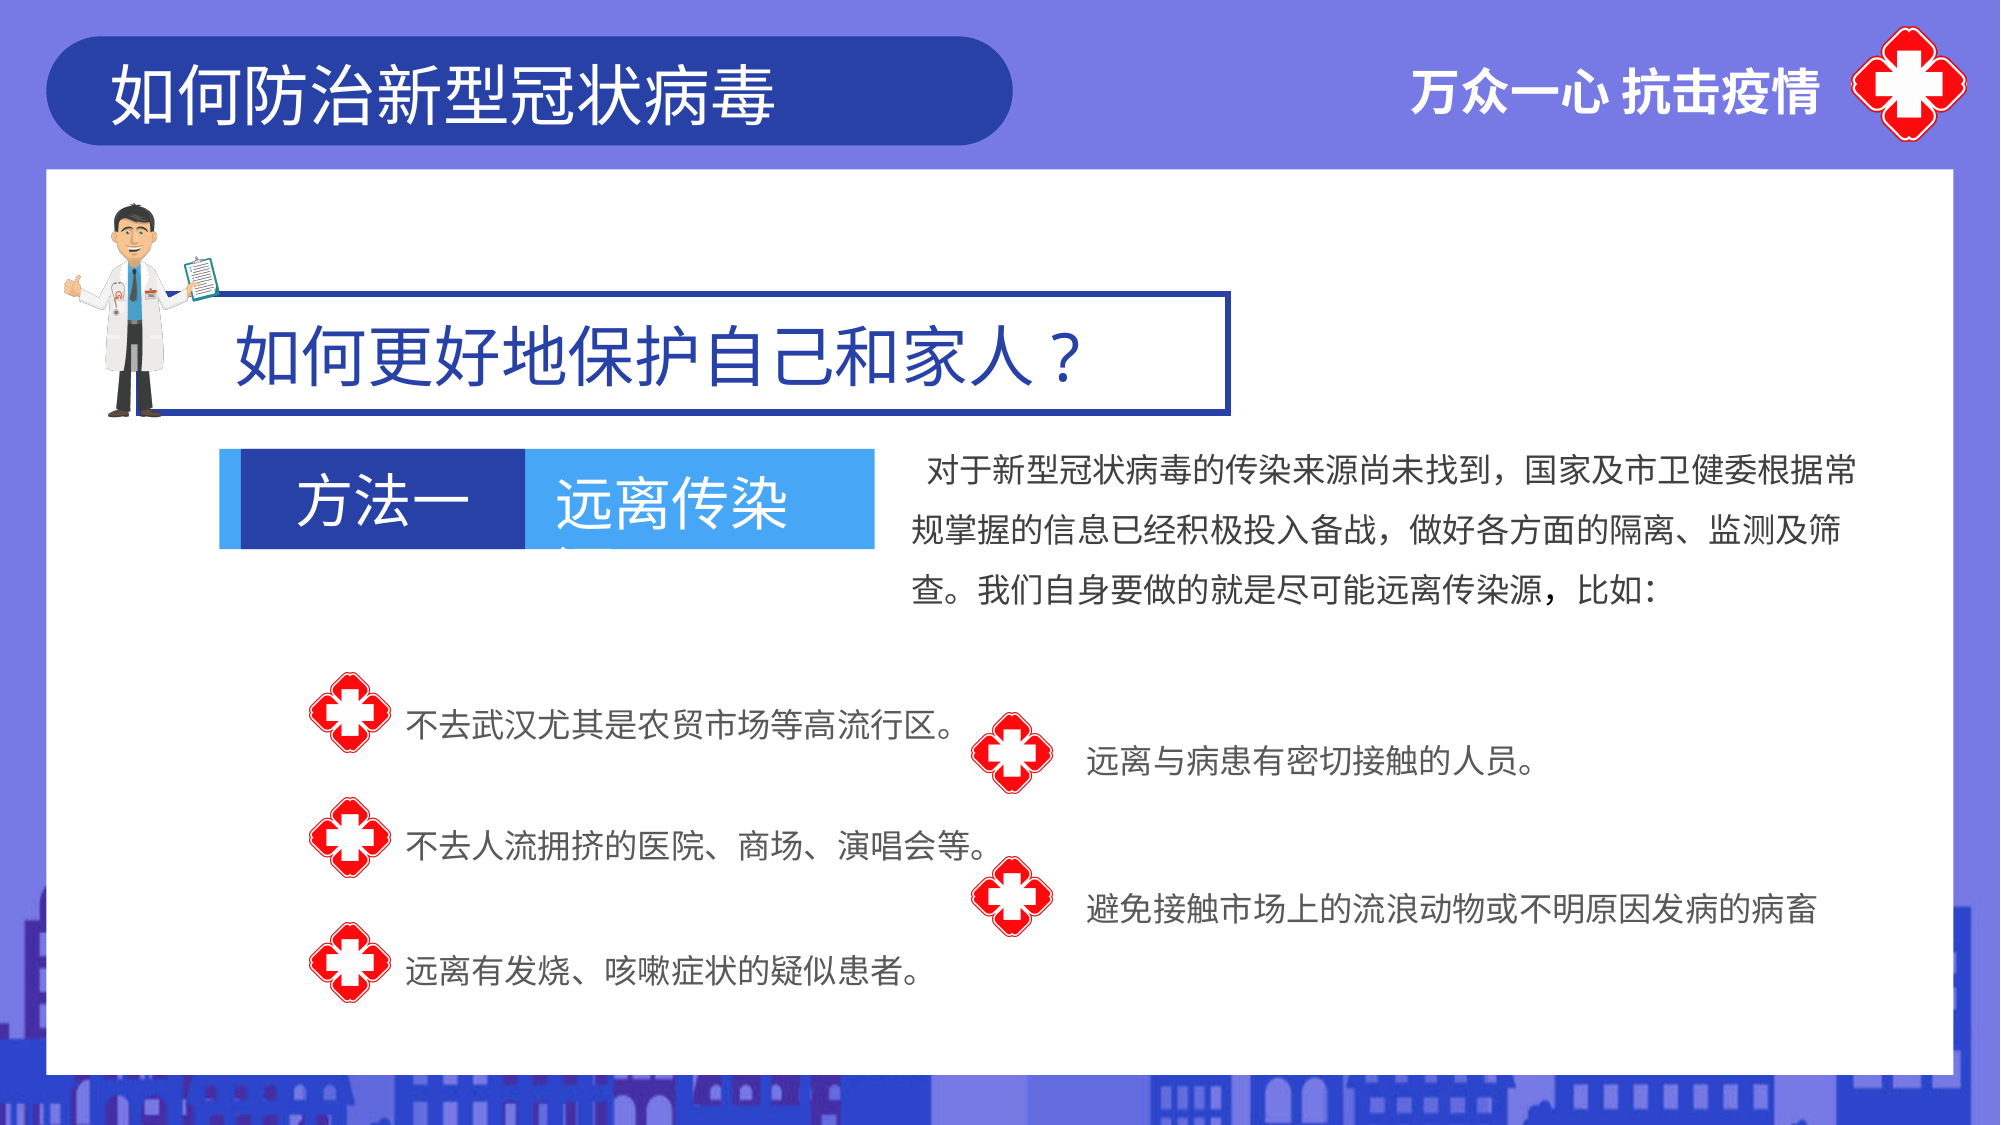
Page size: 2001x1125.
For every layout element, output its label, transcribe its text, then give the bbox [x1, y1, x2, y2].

text_box [526, 448, 876, 550]
text_box 避免接触市场上的流浪动物或不明原因发病的病畜 [1072, 860, 1879, 936]
text_box 远离有发烧、咳嗽症状的疑似患者。 [391, 922, 992, 997]
text_box 不去武汉尤其是农贸市场等高流行区。 [391, 677, 992, 752]
text_box [218, 448, 240, 550]
text_box 远离与病患有密切接触的人员。 [1071, 712, 1674, 788]
text_box [220, 293, 1229, 413]
text_box 如何更好地保护自己和家人? [220, 307, 1186, 402]
text_box 远离传染源 [540, 459, 860, 615]
picture [0, 0, 2000, 1125]
text_box 如何防治新型冠状病毒 [94, 45, 965, 141]
text_box [45, 35, 1014, 147]
text_box 方法一 [240, 448, 526, 550]
text_box 不去人流拥挤的医院、商场、演唱会等。 [391, 797, 992, 873]
text_box 对于新型冠状病毒的传染来源尚未找到，国家及市卫健委根据常规掌握的信息已经积极投入备战，做好各方面的隔离、监测及筛查。我们自身要做的就是尽可能远离传染源，比如： [896, 421, 1879, 617]
